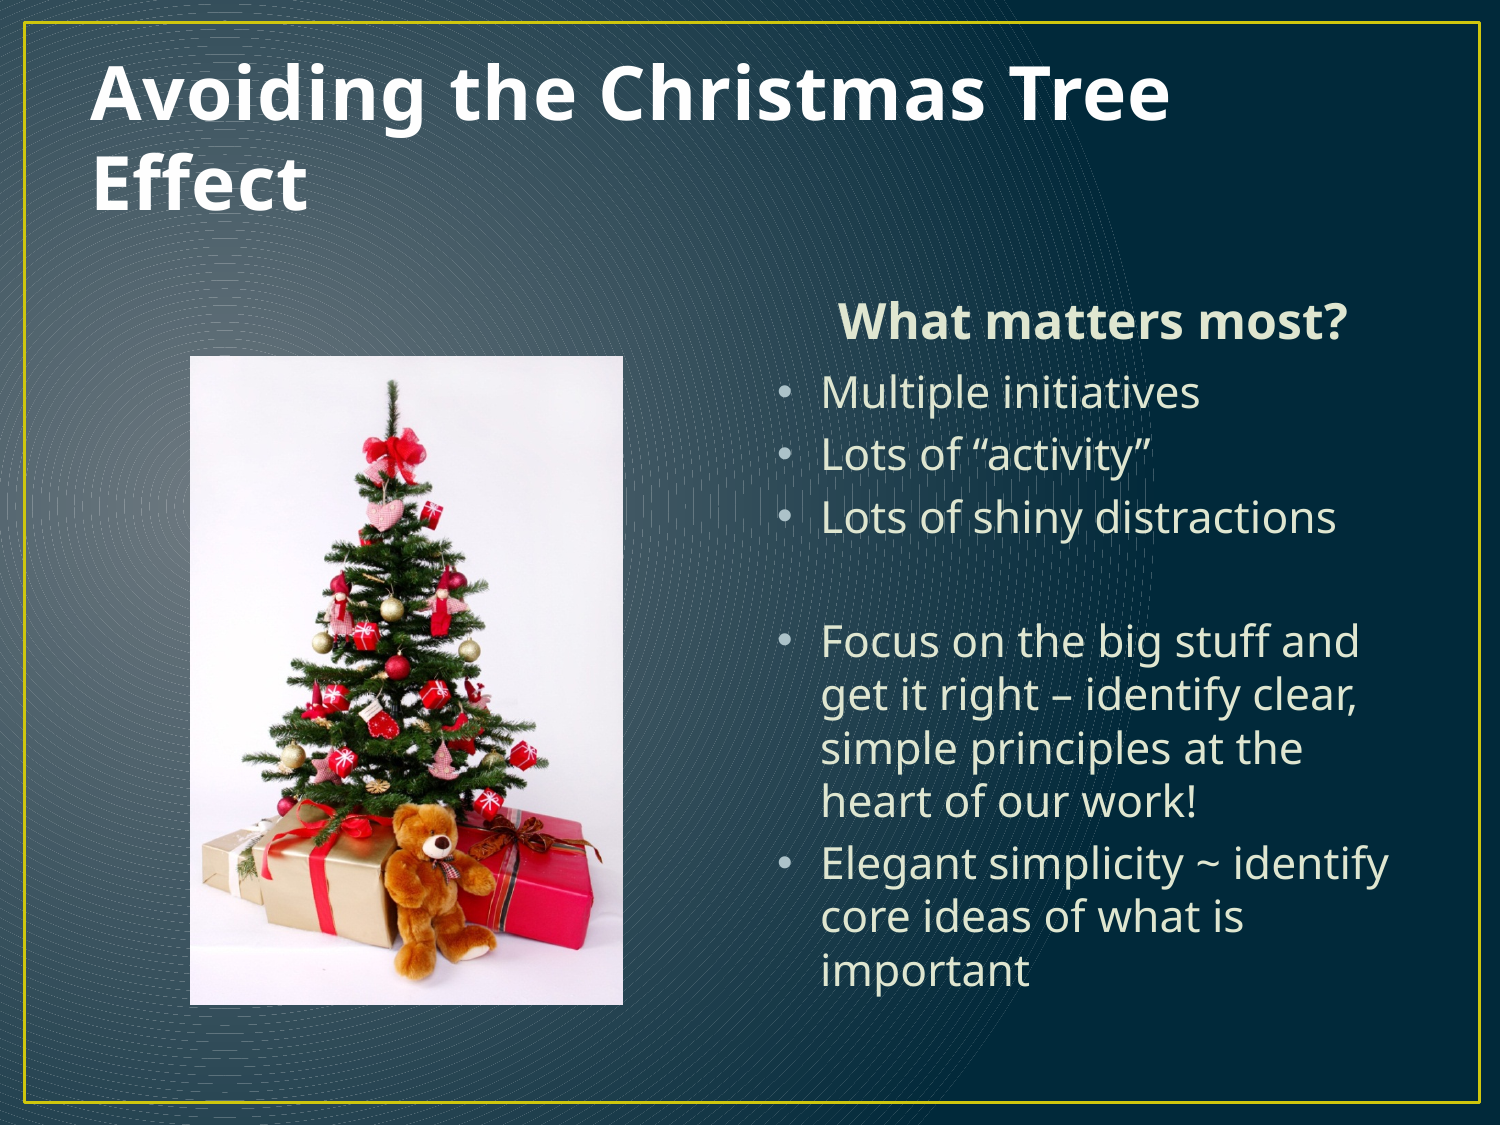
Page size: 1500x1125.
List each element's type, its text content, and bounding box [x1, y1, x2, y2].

list Multiple initiatives Lots of “activity” Lots of shiny distractions Focus on the big stuff and get it right – identify clear, simple principles at the heart of our work! Elegant simplicity ~ identify core ideas of what is important [761, 356, 1425, 1005]
title Avoiding the Christmas Tree Effect [75, 45, 1425, 233]
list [190, 356, 623, 1005]
list What matters most? [761, 251, 1425, 356]
